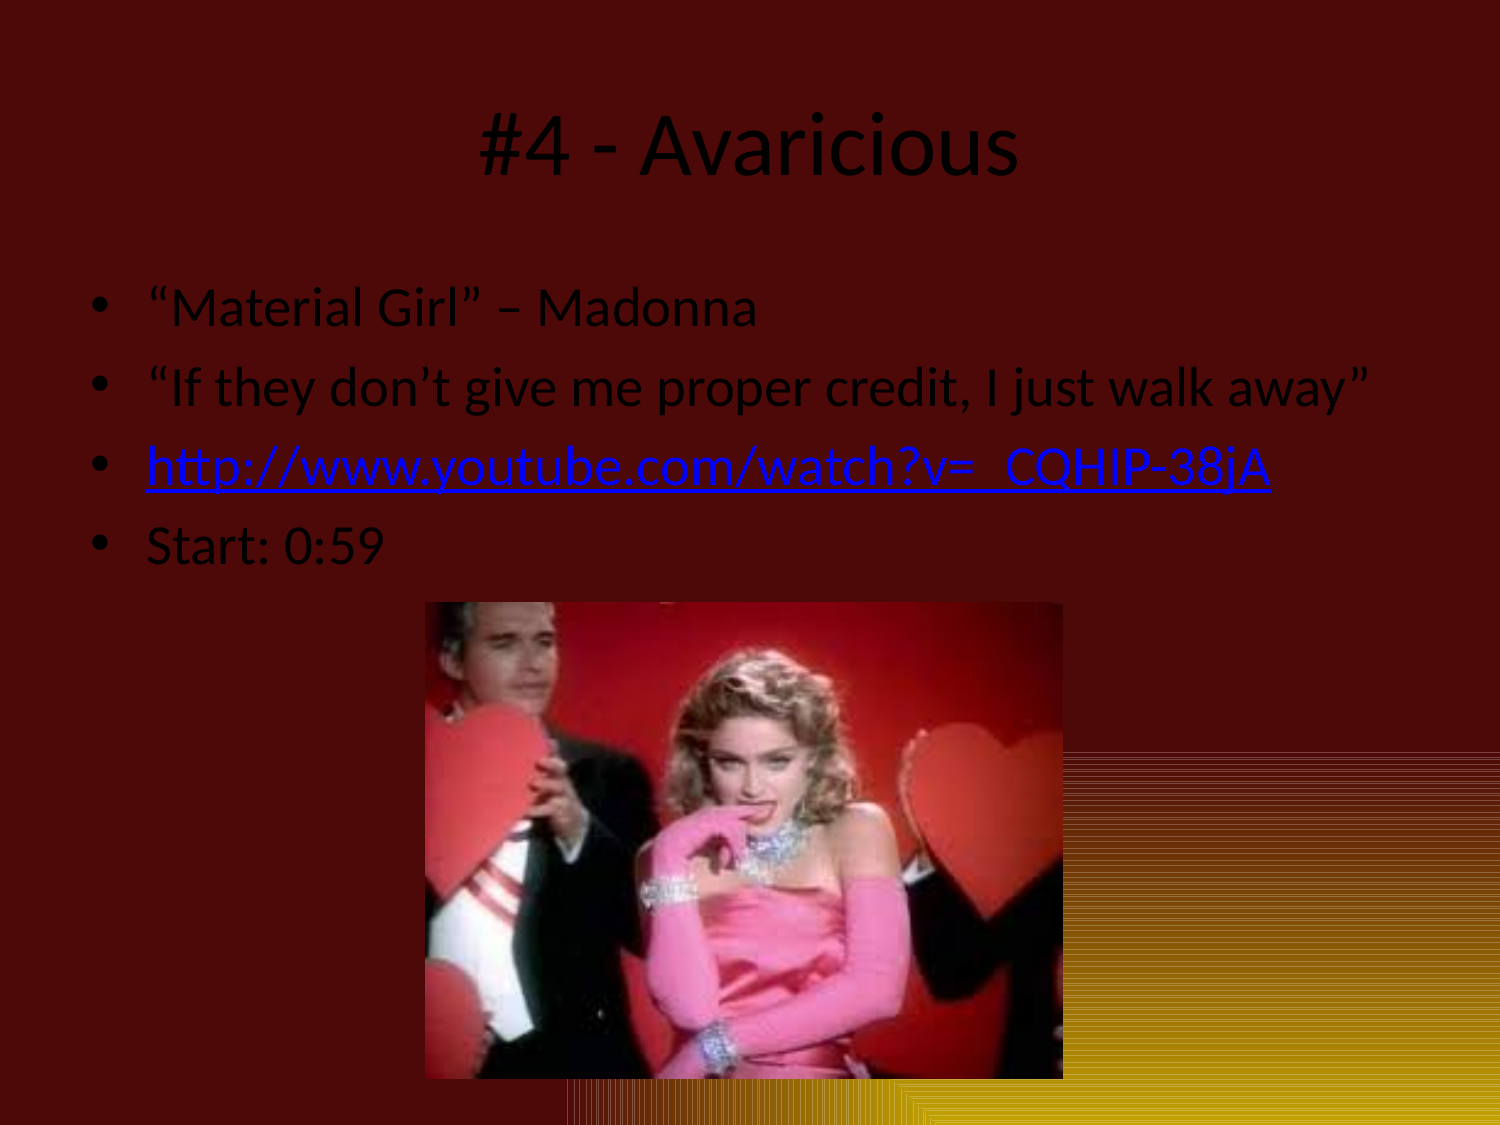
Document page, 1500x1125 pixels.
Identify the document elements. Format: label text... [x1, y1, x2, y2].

list “Material Girl” – Madonna “If they don’t give me proper credit, I just walk away” http://www.youtube.com/watch?v=_CQHIP-38jA Start: 0:59 [75, 262, 1425, 588]
title #4 - Avaricious [75, 45, 1425, 233]
picture [424, 602, 1063, 1079]
